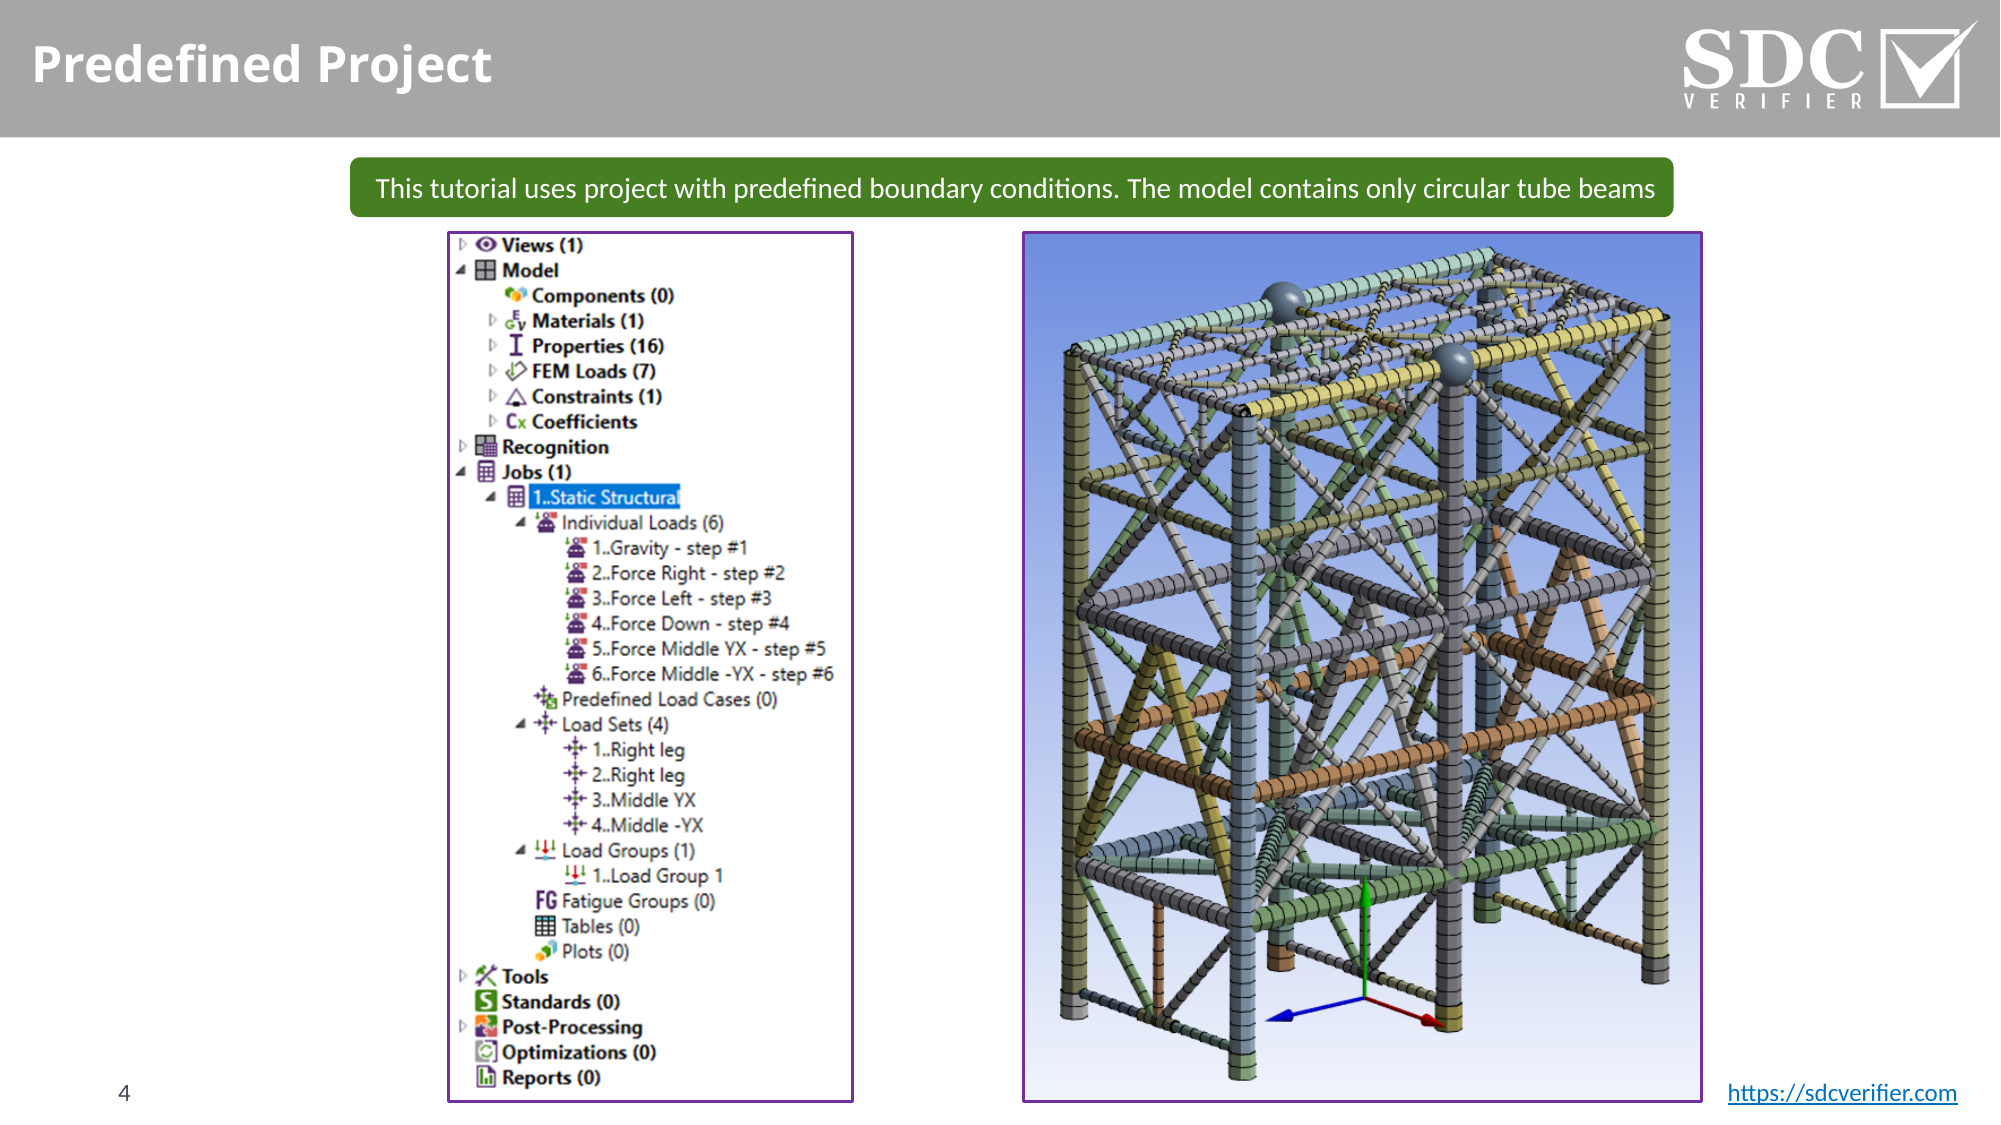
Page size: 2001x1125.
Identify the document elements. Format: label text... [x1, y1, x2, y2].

picture [449, 233, 852, 1100]
slide_number 4 [1, 1061, 146, 1122]
text_box This tutorial uses project with predefined boundary conditions. The model contains only circular tube beams [348, 155, 1676, 219]
picture [1644, 0, 2000, 148]
title Predefined Project [16, 24, 1948, 113]
picture [1024, 233, 1701, 1101]
